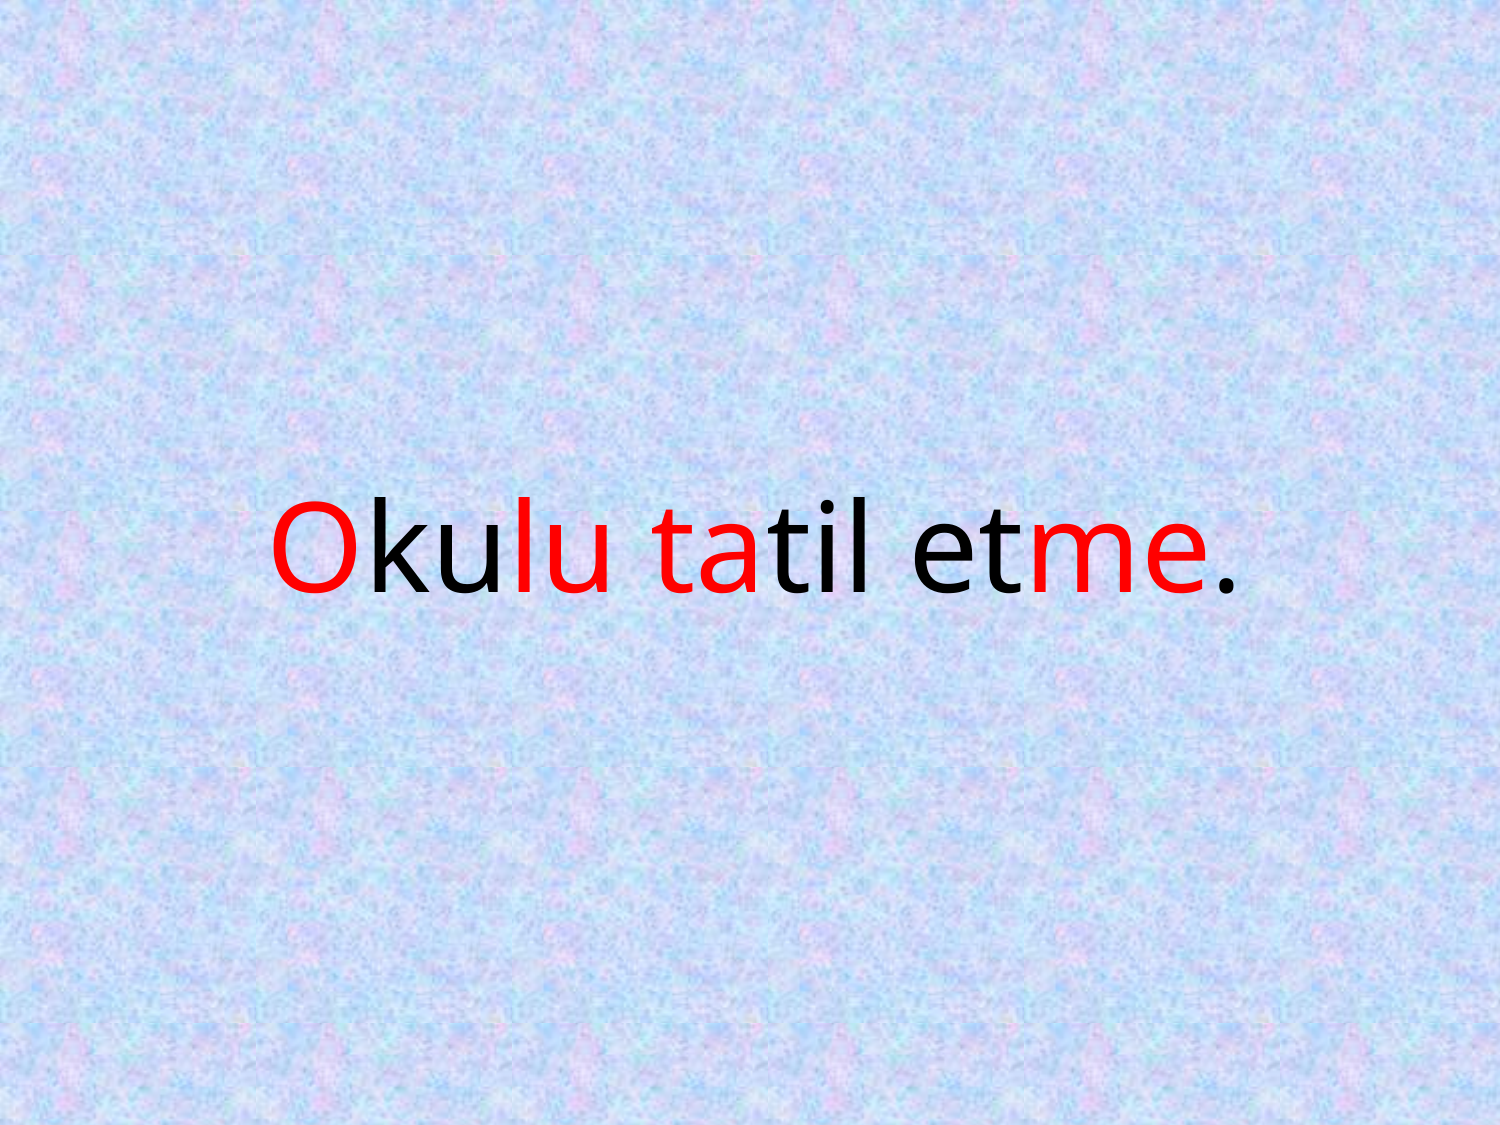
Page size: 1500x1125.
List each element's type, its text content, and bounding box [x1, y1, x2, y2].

picture [0, 0, 1500, 1125]
title Okulu tatil etme. [117, 421, 1393, 663]
